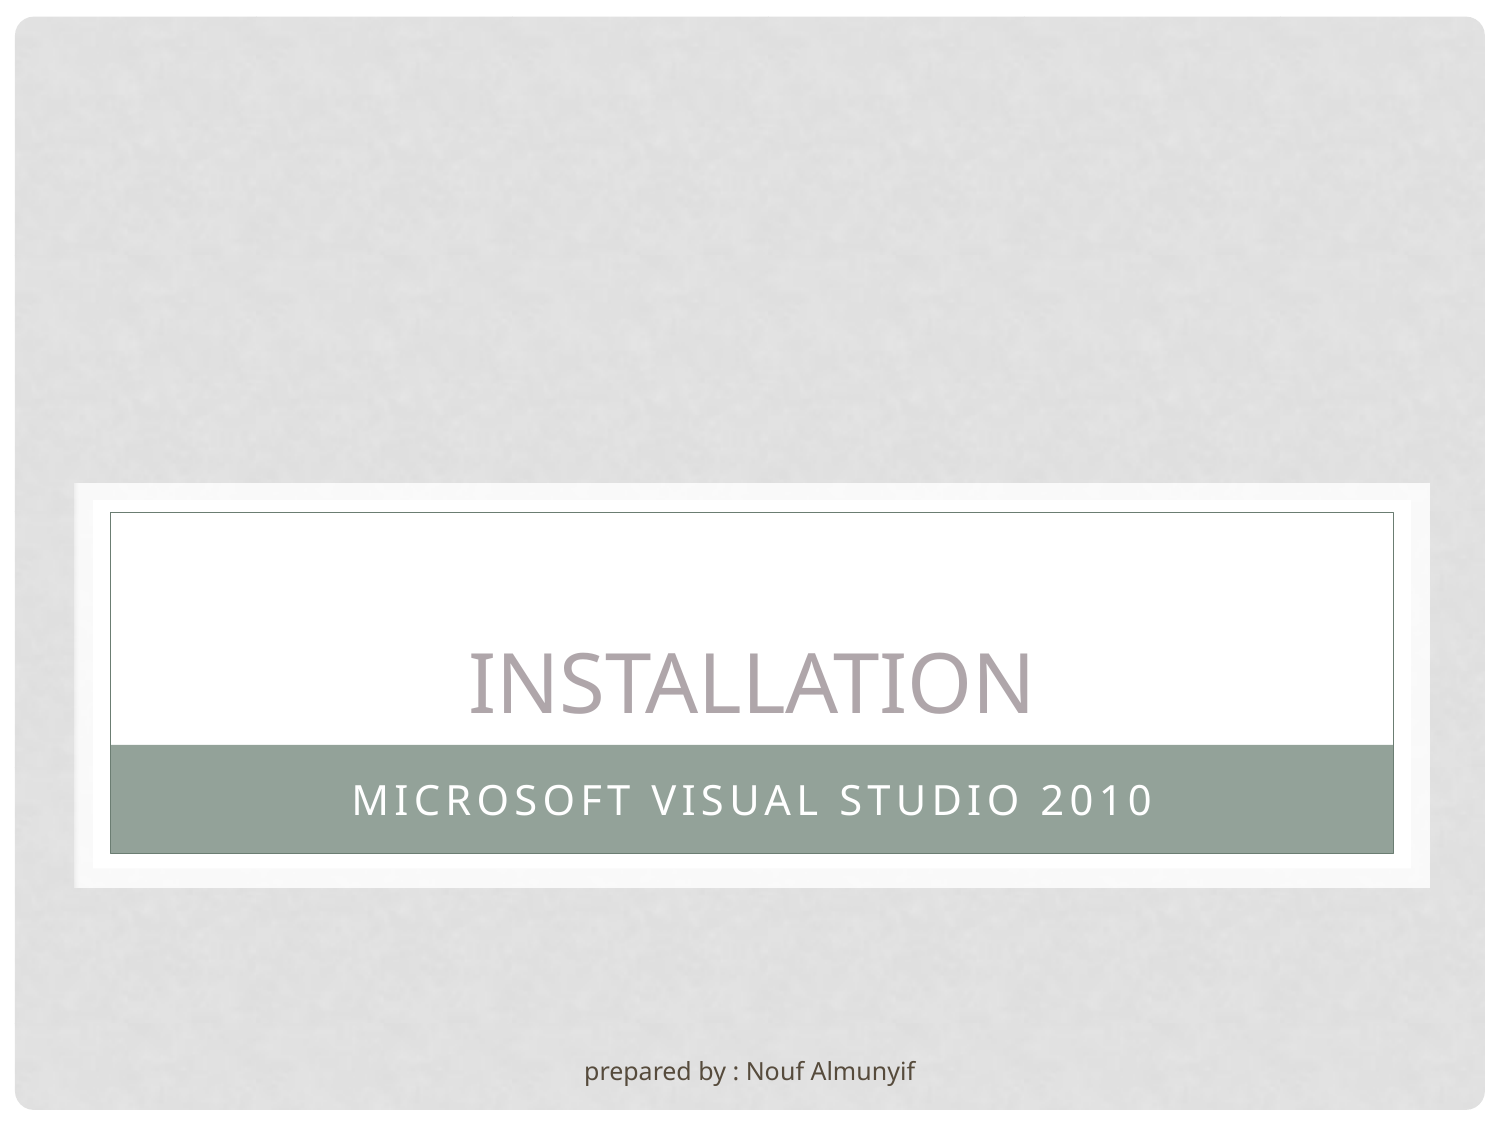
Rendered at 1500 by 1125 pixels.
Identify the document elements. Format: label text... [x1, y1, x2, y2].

footer prepared by : Nouf Almunyif [512, 1042, 988, 1103]
list Microsoft Visual Studio 2010 [120, 755, 1384, 842]
title Installation [120, 525, 1384, 738]
